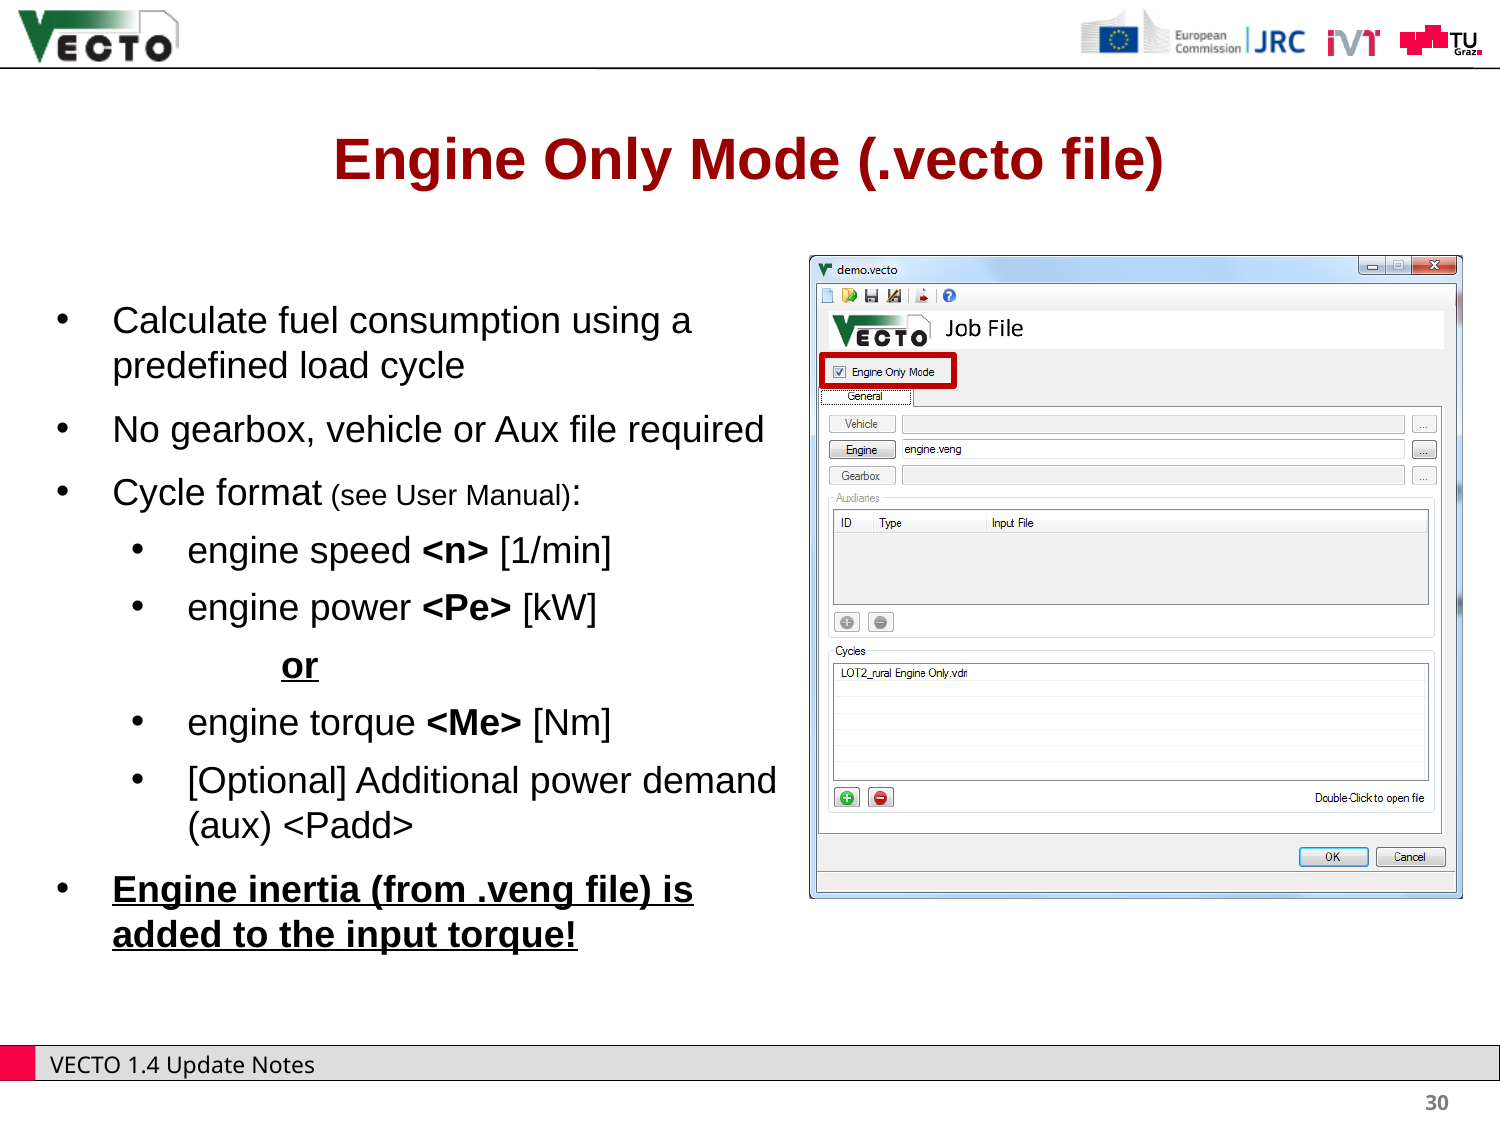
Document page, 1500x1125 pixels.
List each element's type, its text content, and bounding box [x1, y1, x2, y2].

title Engine Only Mode (.vecto file) [0, 127, 1500, 185]
picture [808, 255, 1463, 899]
picture [1328, 30, 1380, 56]
text_box Calculate fuel consumption using a predefined load cycle No gearbox, vehicle or Aux file required Cycle format (see User Manual): engine speed <n> [1/min] engine power <Pe> [kW] or engine torque <Me> [Nm] [Optional] Additional power demand (aux) <Padd> Engine inertia (from .veng file) is added to the input torque! [41, 288, 822, 963]
picture [1080, 7, 1306, 54]
picture [17, 9, 179, 65]
